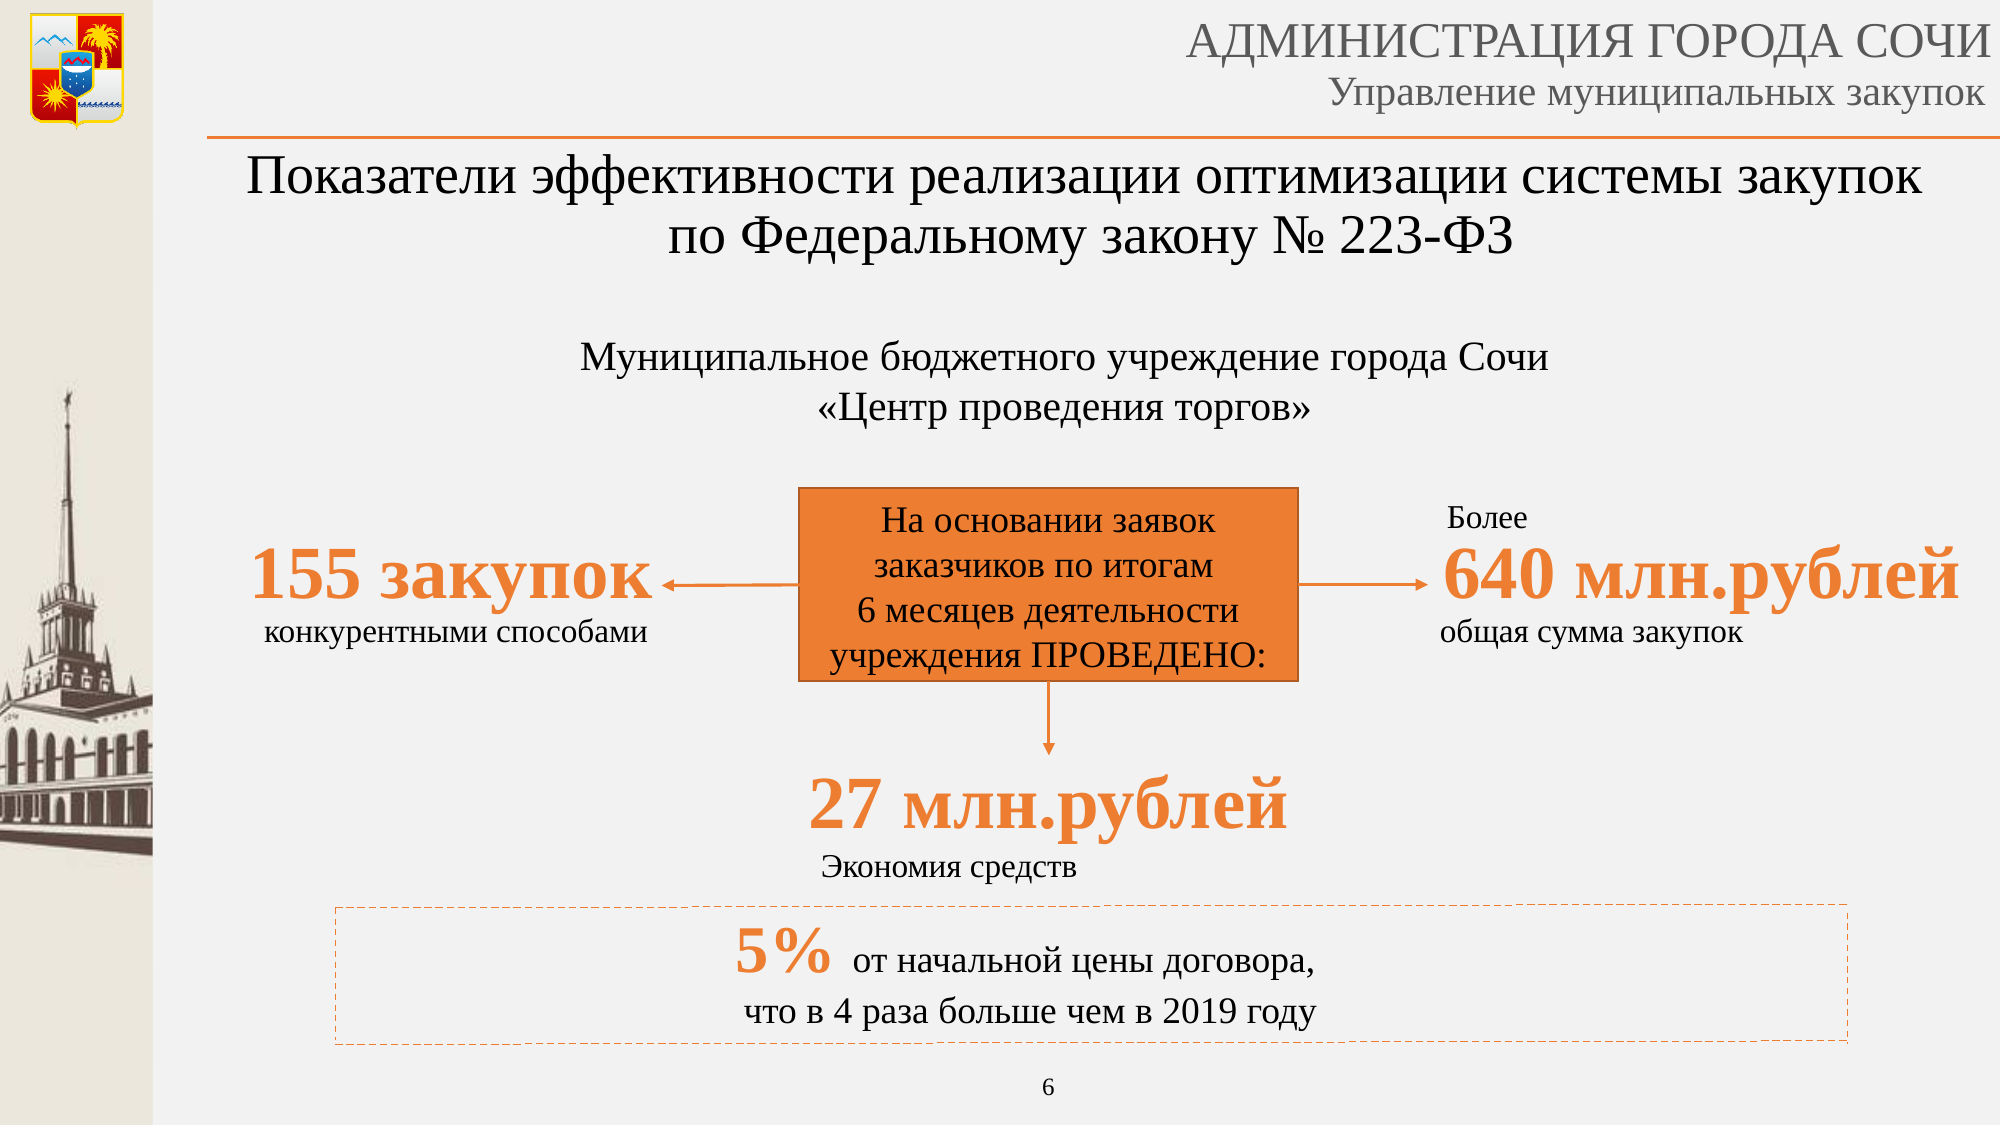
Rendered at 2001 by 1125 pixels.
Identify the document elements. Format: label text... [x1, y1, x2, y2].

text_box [335, 904, 1848, 908]
text_box Показатели эффективности реализации оптимизации системы закупок по Федеральному закону № 223-ФЗ [207, 133, 1977, 278]
text_box На основании заявок заказчиков по итогам 6 месяцев деятельности учреждения ПРОВЕДЕНО: [798, 487, 1299, 682]
text_box 5% от начальной цены договора, что в 4 раза больше чем в 2019 году [661, 898, 1400, 904]
text_box 5% от начальной цены договора, что в 4 раза больше чем в 2019 году [661, 908, 1400, 1038]
picture [13, 0, 140, 143]
text_box 640 млн.рублей [1428, 515, 1977, 621]
slide_number 6 [823, 1055, 1274, 1116]
text_box 155 закупок [207, 515, 695, 621]
text_box Муниципальное бюджетного учреждение города Сочи «Центр проведения торгов» [564, 321, 1565, 436]
text_box Более [1249, 487, 1726, 543]
picture [0, 215, 153, 967]
text_box конкурентными способами [217, 601, 695, 657]
text_box 27 млн.рублей [774, 746, 1323, 852]
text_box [335, 1040, 1847, 1045]
text_box общая сумма закупок [1353, 602, 1831, 657]
text_box Экономия средств [711, 836, 1188, 892]
